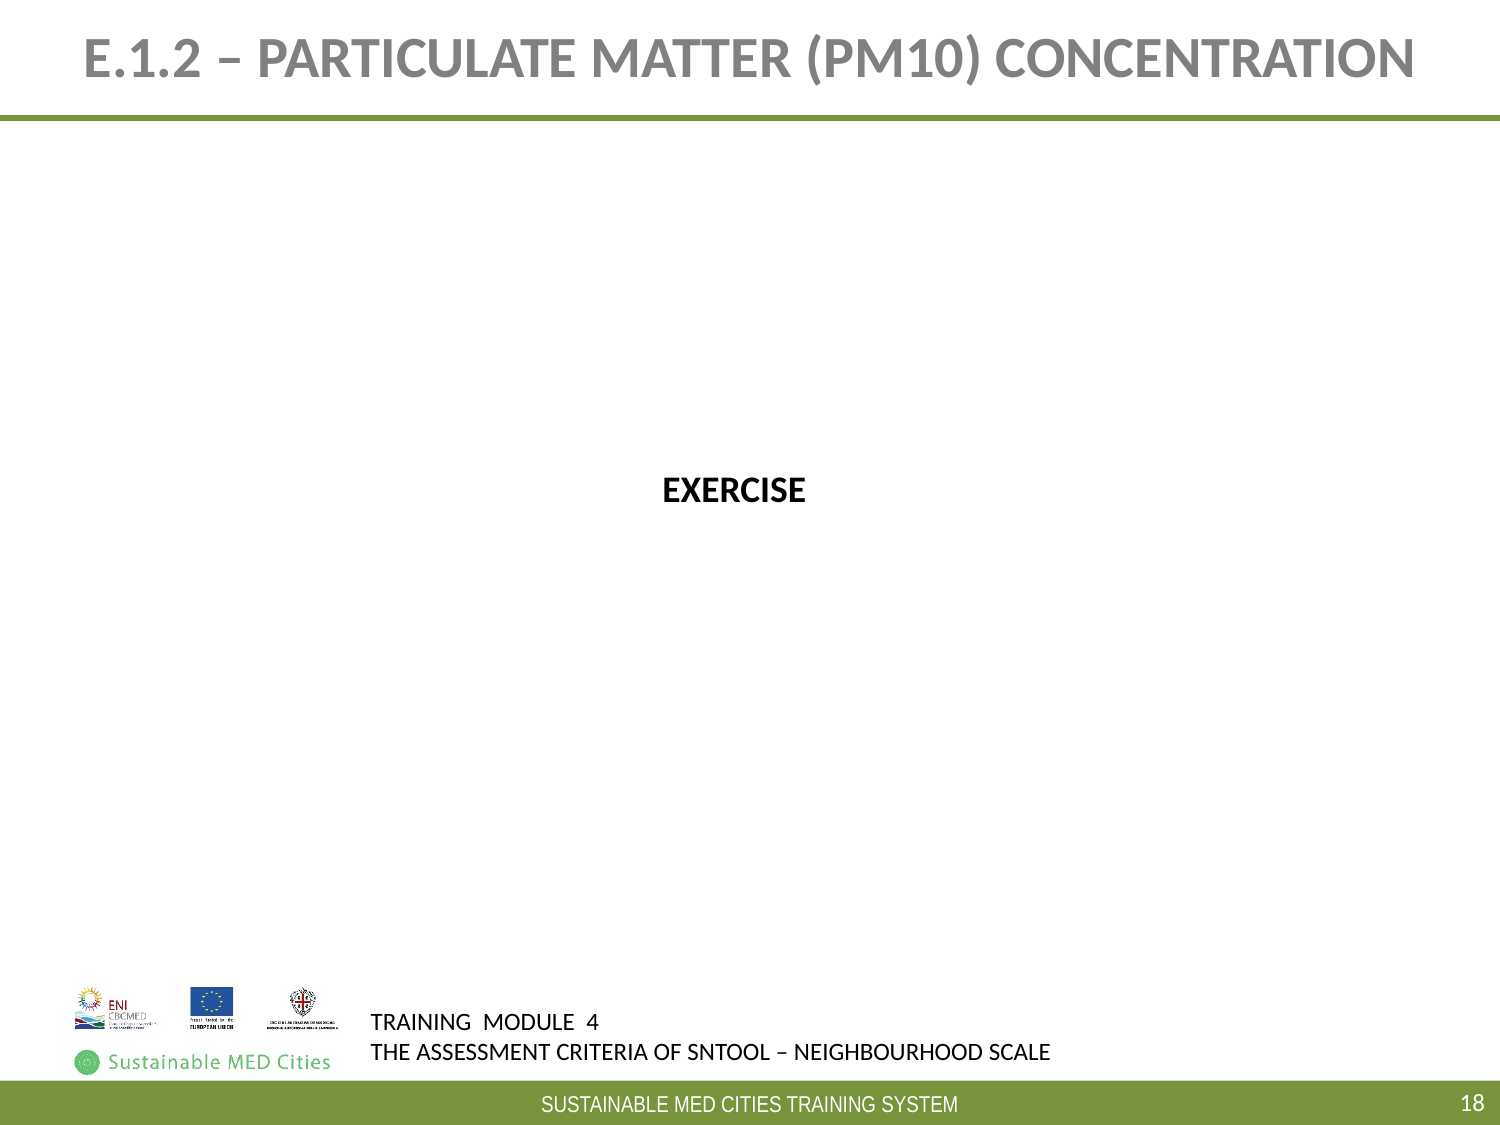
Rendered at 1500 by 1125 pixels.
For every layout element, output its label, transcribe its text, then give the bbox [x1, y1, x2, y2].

title E.1.2 – PARTICULATE MATTER (PM10) CONCENTRATION [0, 0, 1500, 113]
slide_number 18 [1149, 1076, 1500, 1125]
list EXERCISE [43, 262, 1425, 944]
picture [62, 978, 356, 1080]
